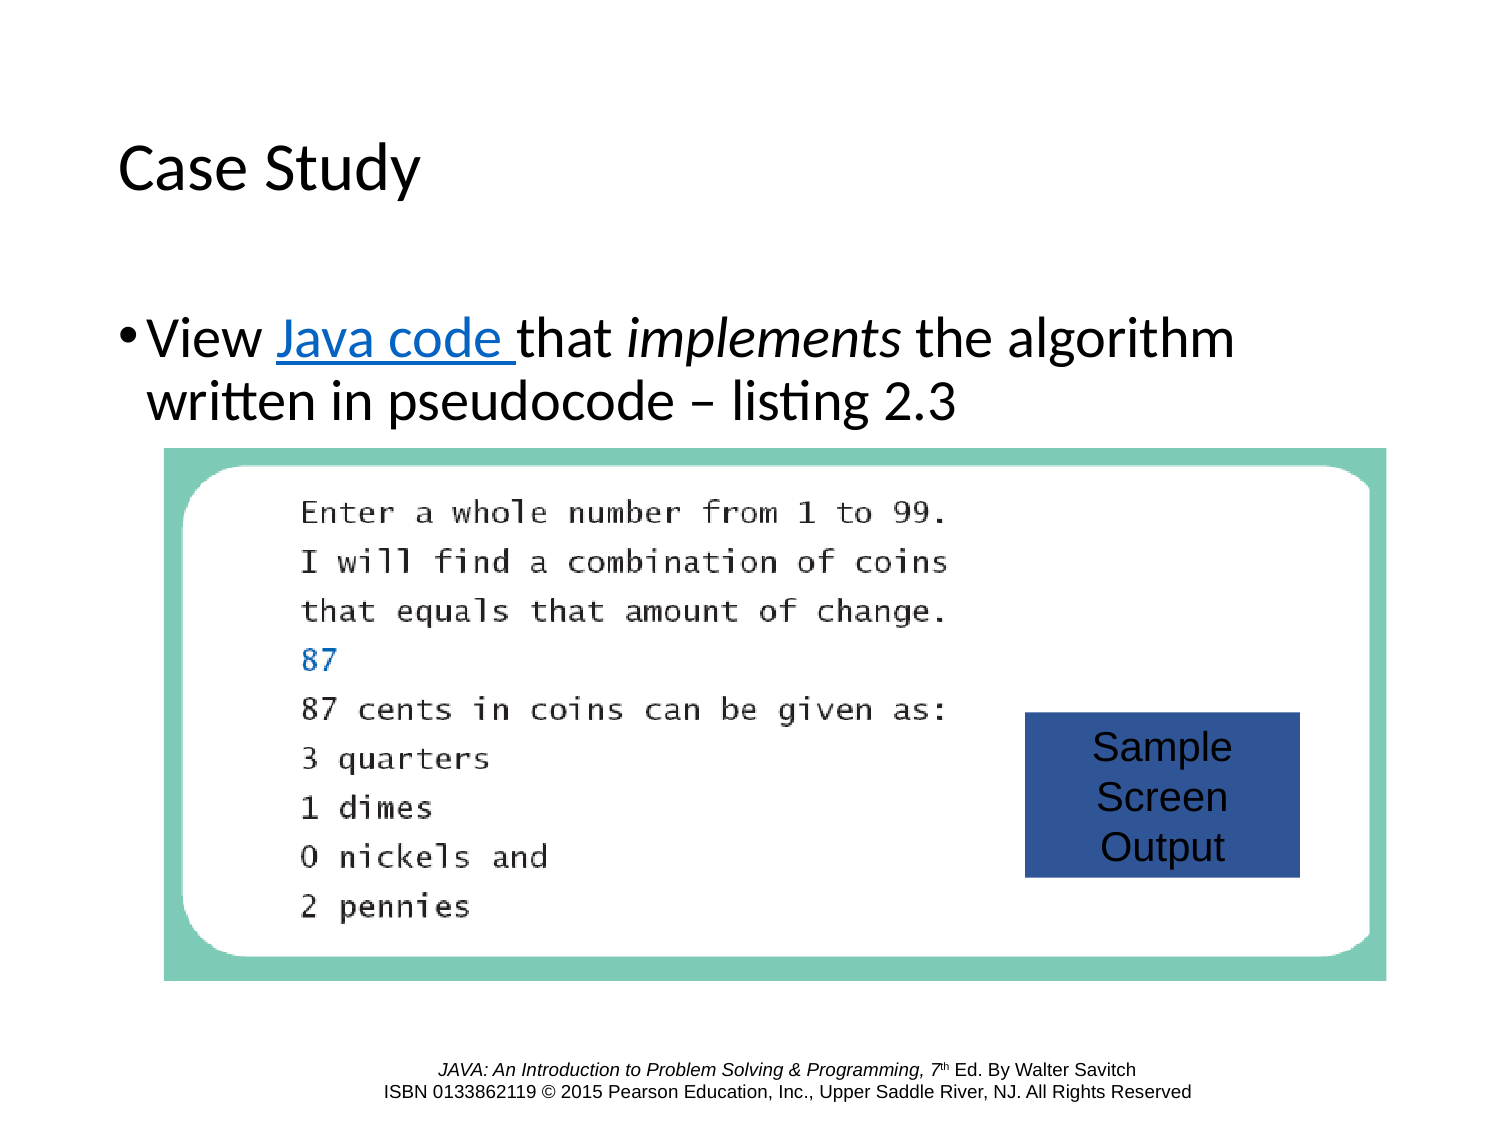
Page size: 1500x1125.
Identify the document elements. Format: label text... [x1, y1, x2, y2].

picture [163, 448, 1387, 982]
title Case Study [103, 59, 1397, 278]
list View Java code that implements the algorithm written in pseudocode – listing 2.3 [103, 299, 1397, 1014]
